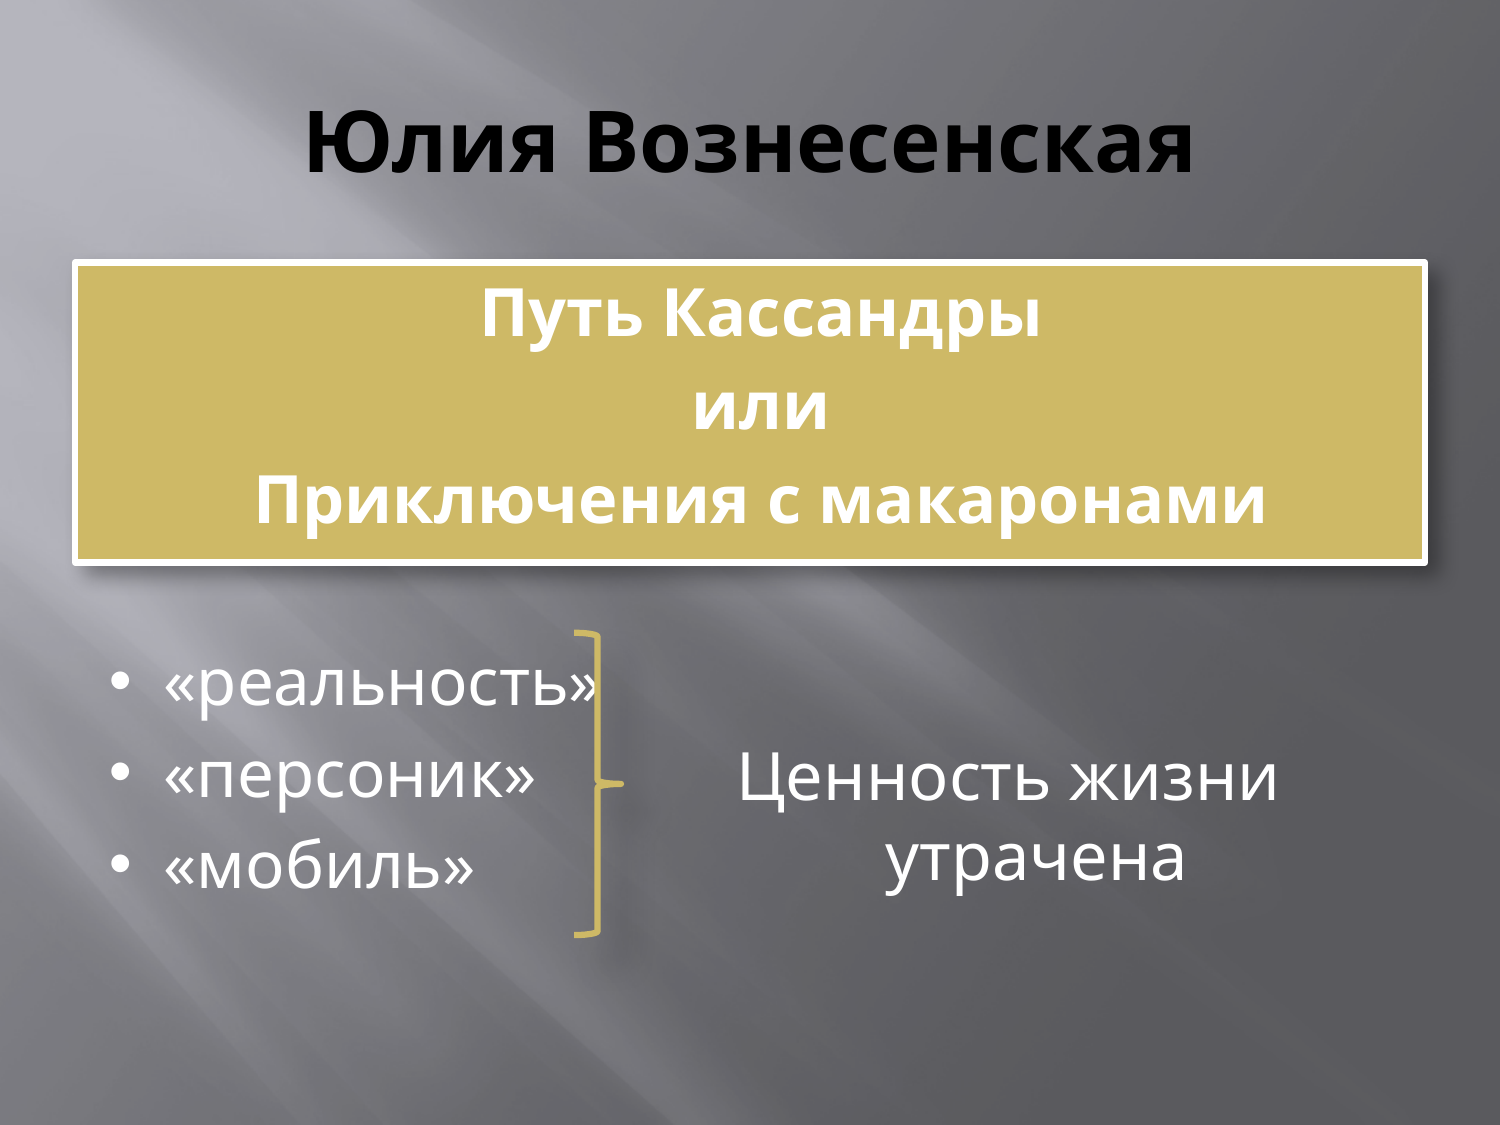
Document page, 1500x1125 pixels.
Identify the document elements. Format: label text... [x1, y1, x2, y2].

text_box Ценность жизни утрачена [599, 632, 1444, 933]
title Юлия Вознесенская [75, 45, 1425, 233]
text_box [574, 629, 625, 939]
list Путь Кассандры или Приключения с макаронами [72, 259, 1428, 566]
text_box «реальность» «персоник» «мобиль» [93, 632, 574, 933]
